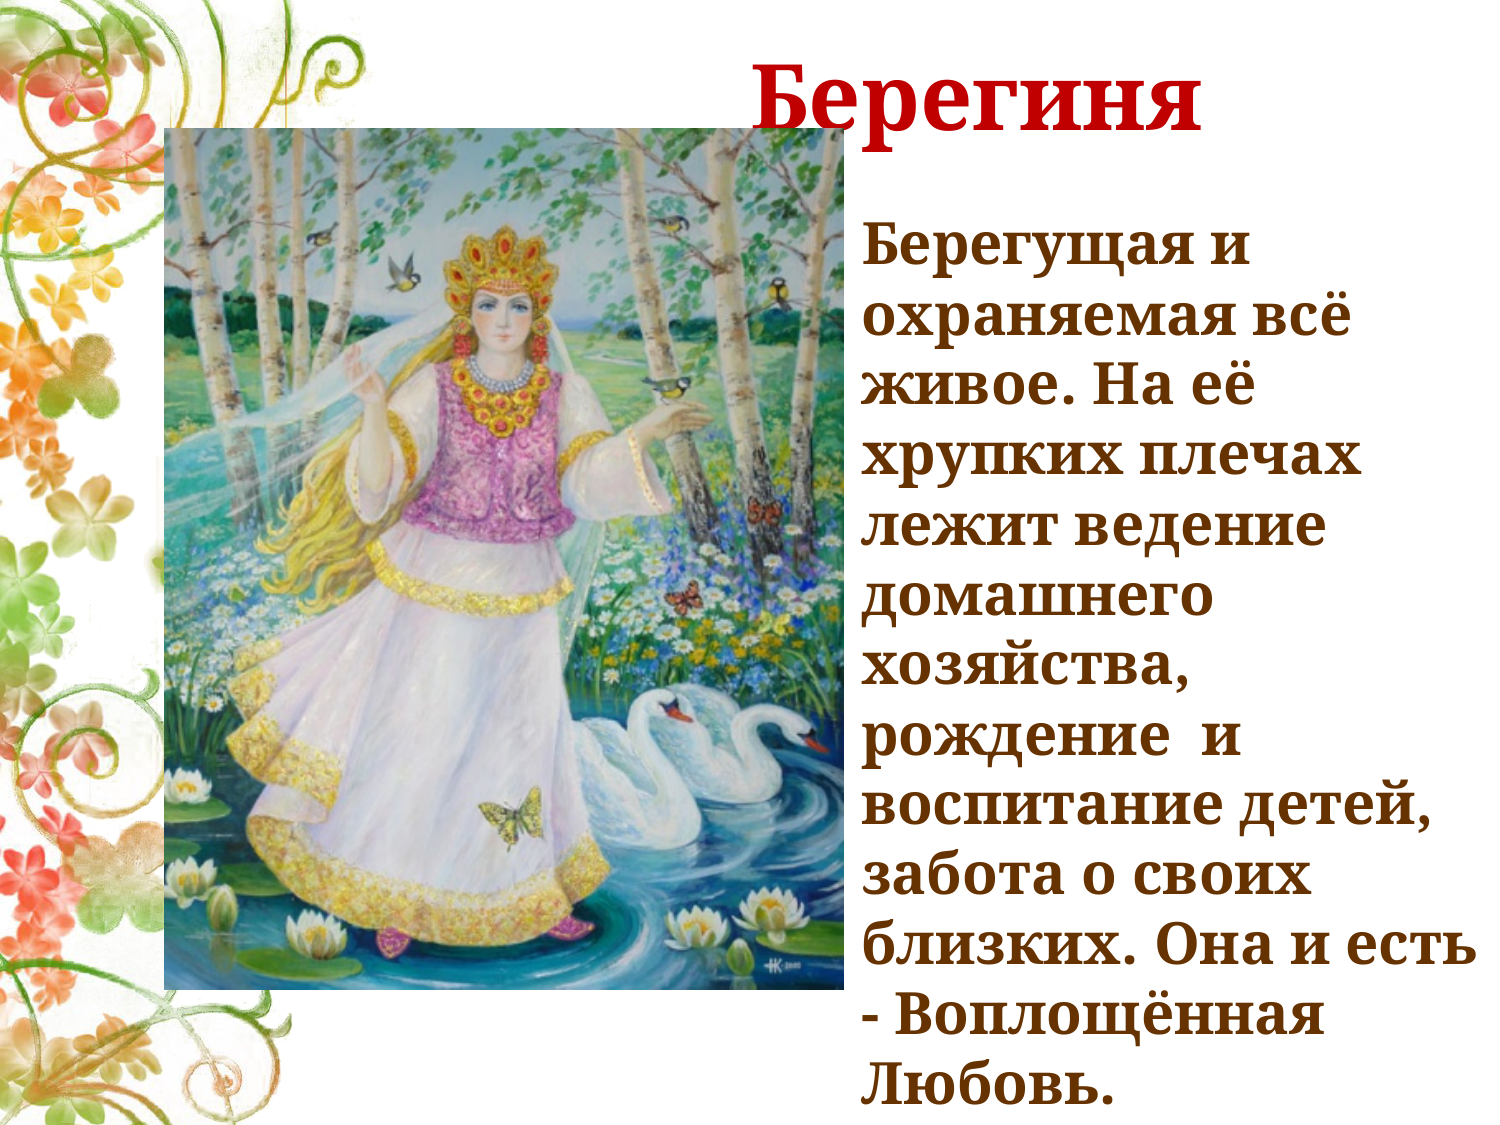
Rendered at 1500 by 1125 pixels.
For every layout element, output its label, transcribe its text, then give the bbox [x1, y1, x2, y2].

picture [0, 0, 1500, 1125]
list Берегущая и охраняемая всё живое. На её хрупких плечах лежит ведение домашнего хозяйства, рождение и воспитание детей, забота о своих близких. Она и есть - Воплощённая Любовь. [789, 198, 1500, 1055]
title Берегиня [515, 0, 1437, 188]
